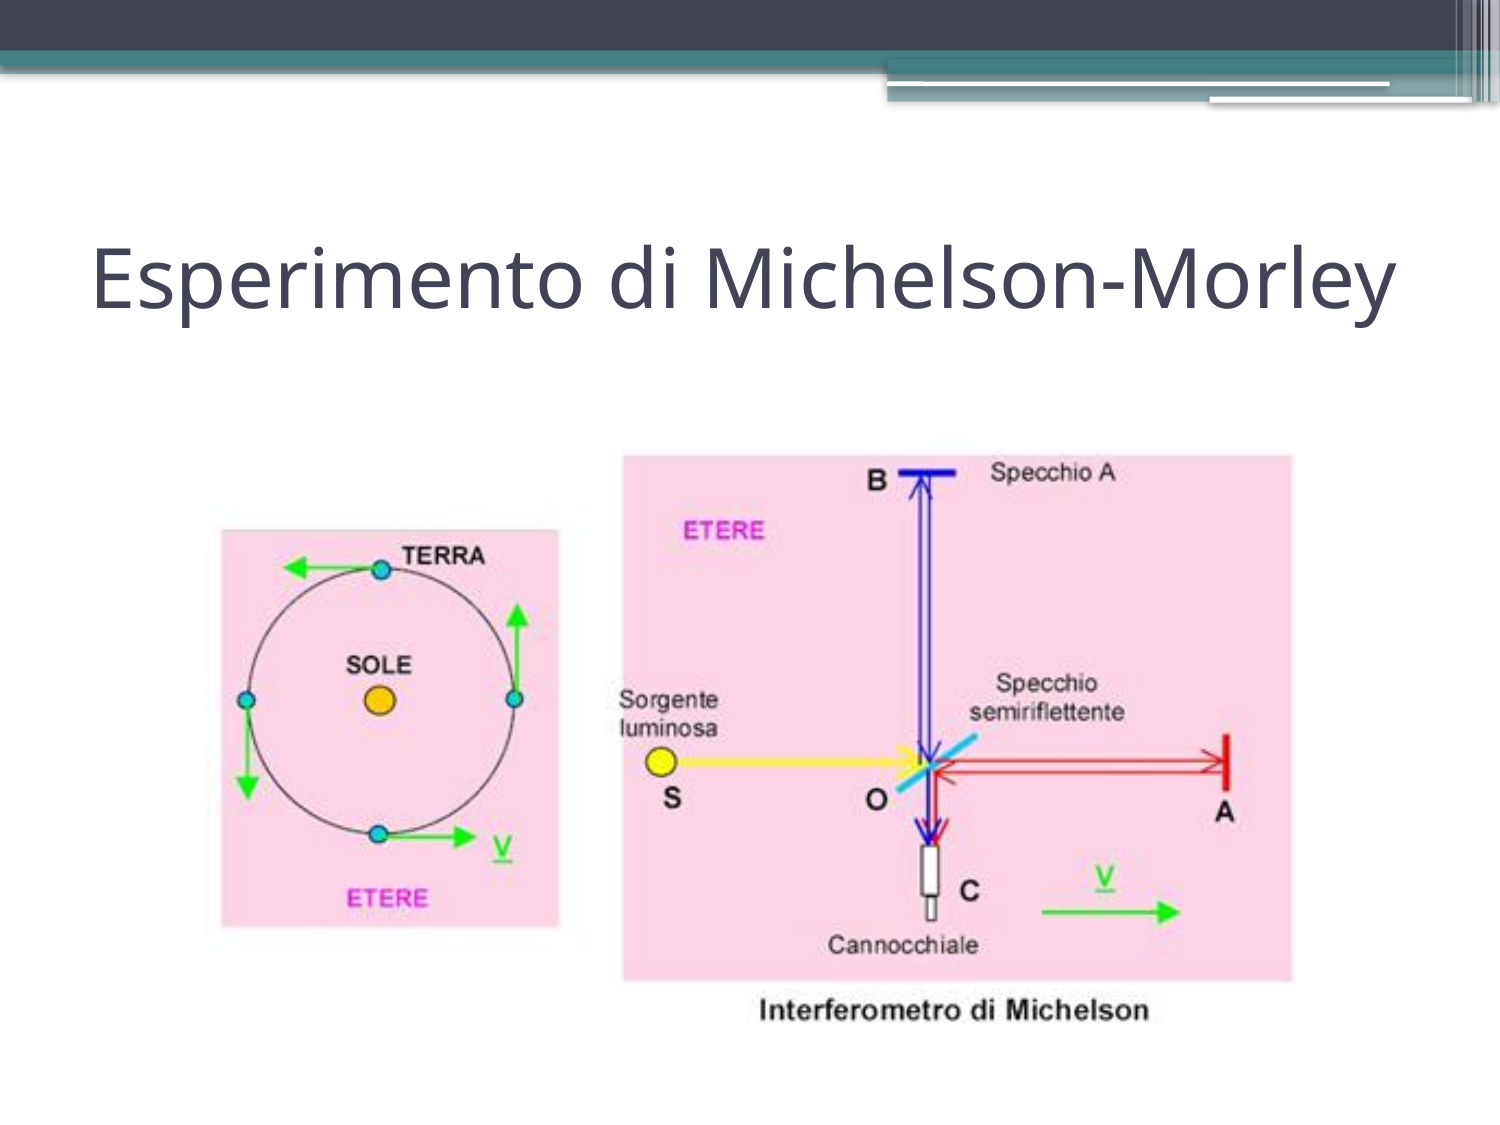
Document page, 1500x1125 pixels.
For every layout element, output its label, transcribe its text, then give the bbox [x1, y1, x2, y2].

picture [206, 432, 1295, 1036]
title Esperimento di Michelson-Morley [75, 187, 1425, 363]
